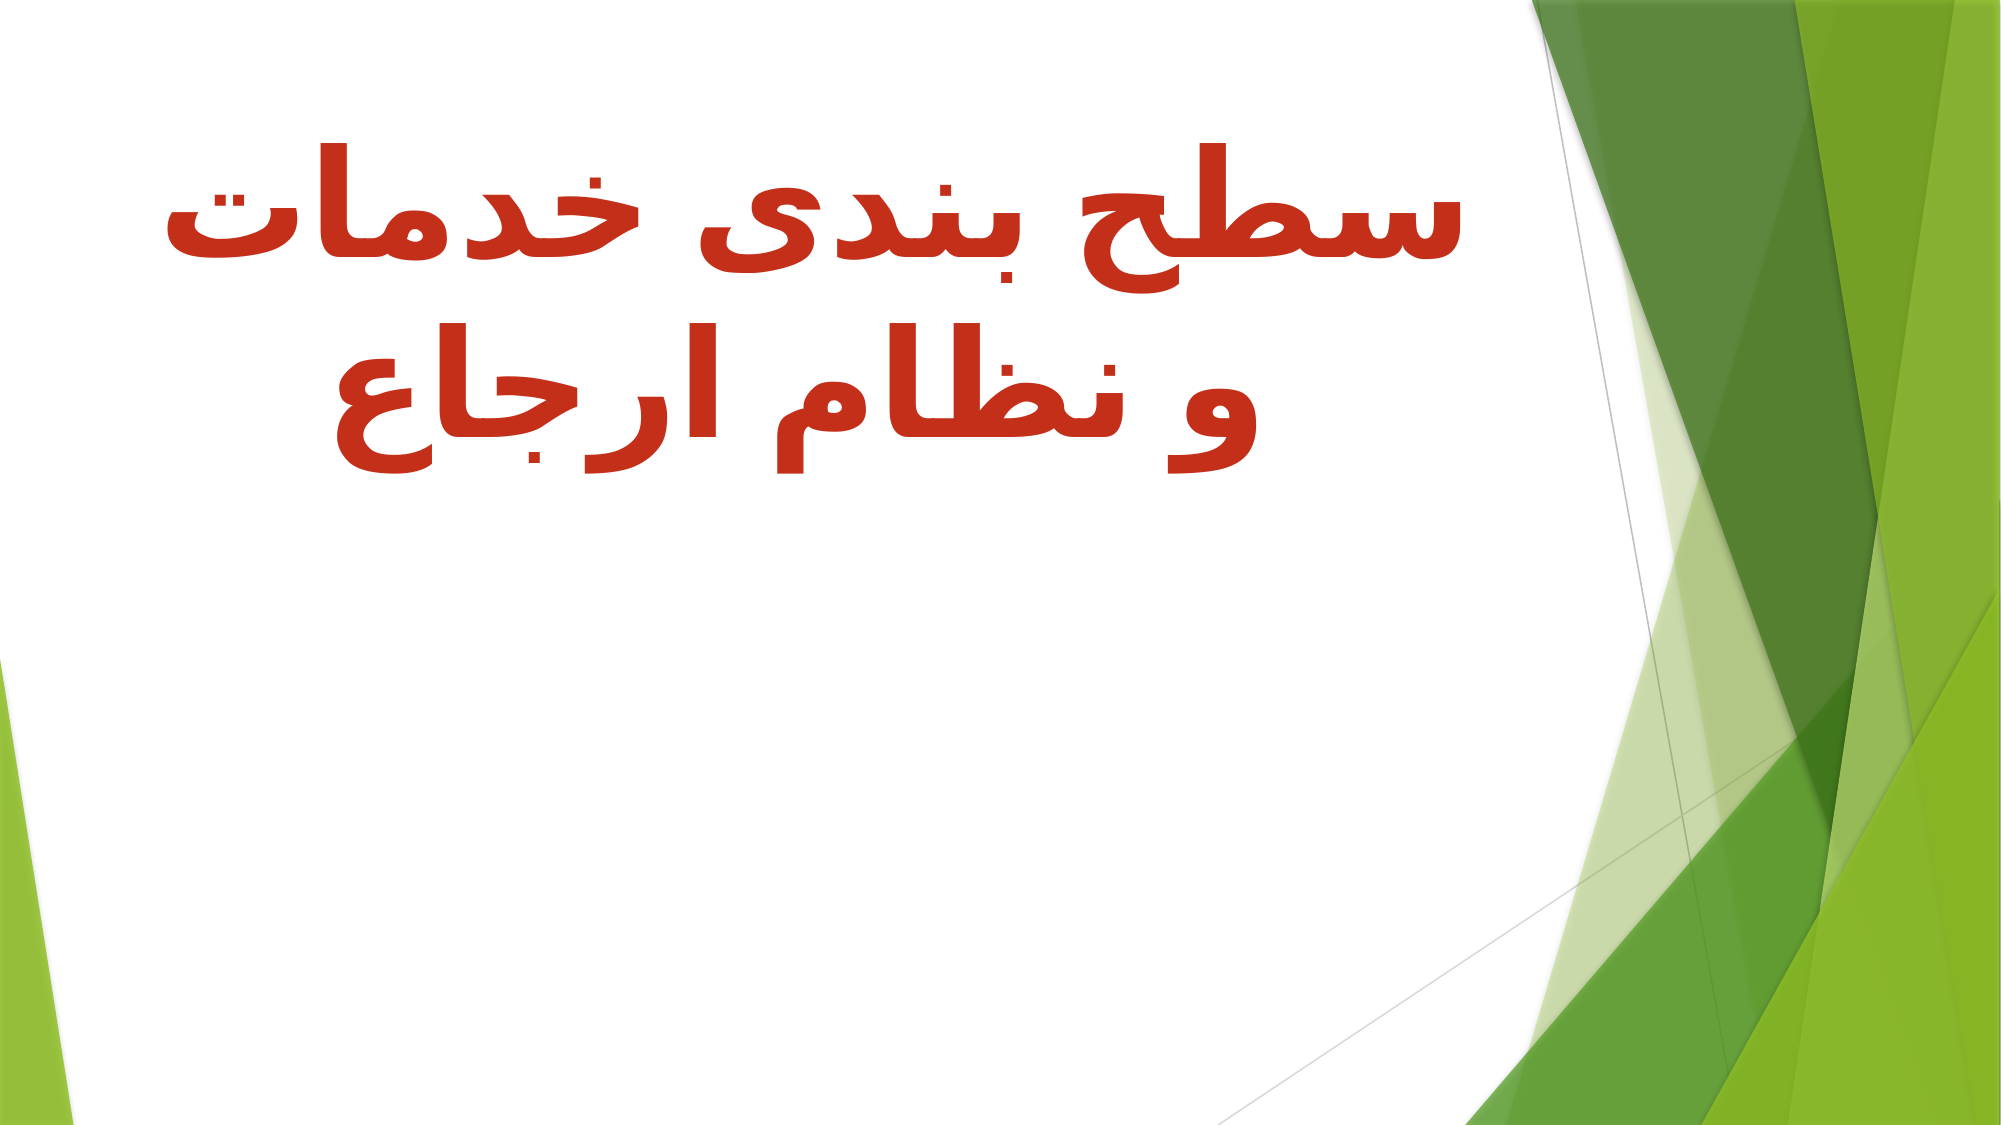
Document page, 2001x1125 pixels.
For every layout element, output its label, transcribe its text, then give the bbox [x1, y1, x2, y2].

title سطح بندی خدمات و نظام ارجاع [111, 99, 1522, 975]
